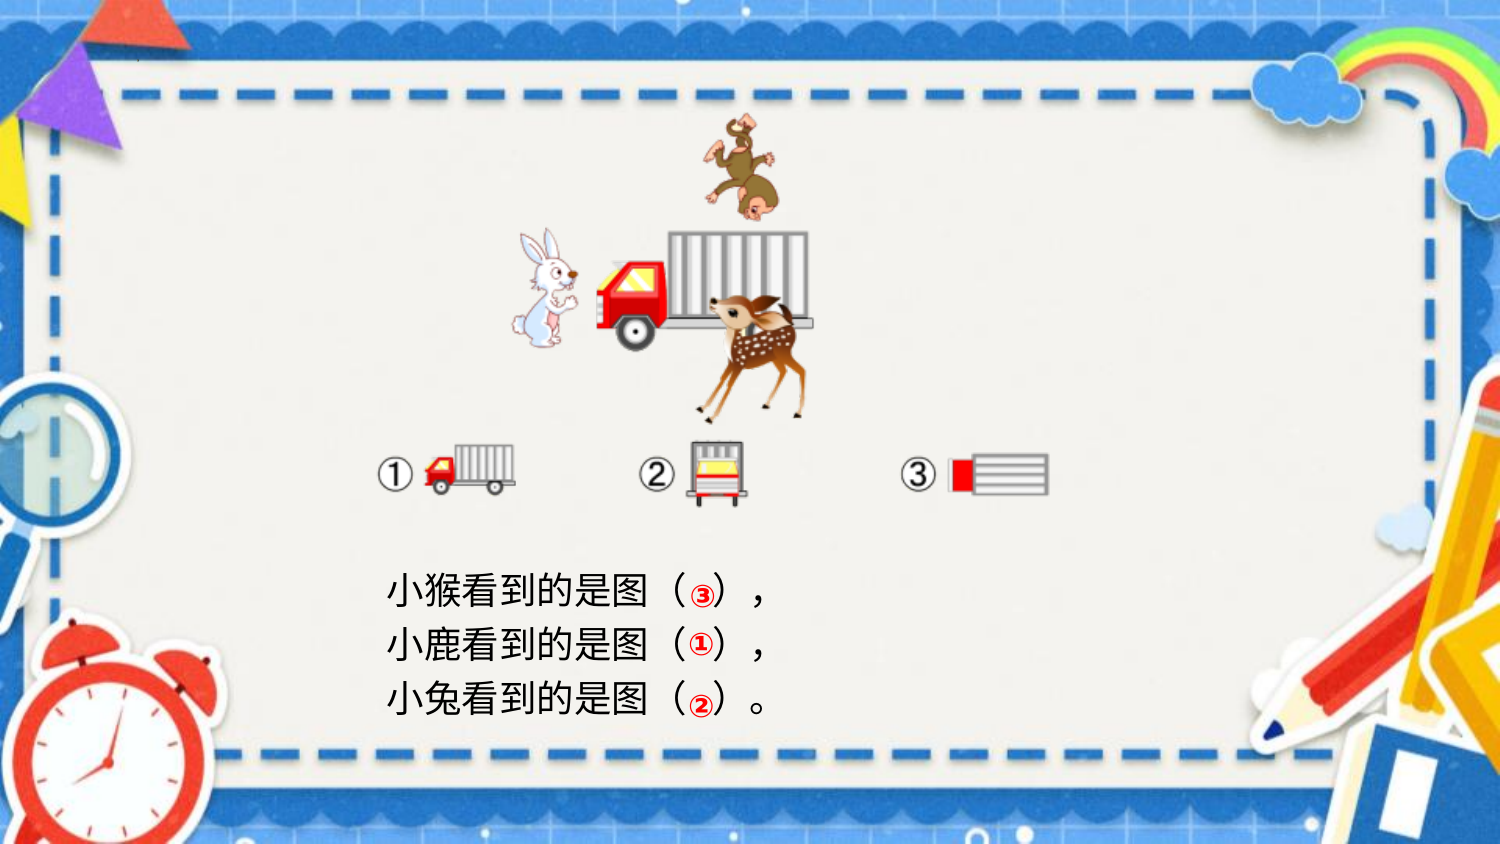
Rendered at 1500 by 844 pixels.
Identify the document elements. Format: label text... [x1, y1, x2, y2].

picture [0, 0, 1500, 844]
text_box ② [667, 671, 736, 732]
text_box 小猴看到的是图（ ）， 小鹿看到的是图（ ）， 小兔看到的是图（ ）。 [371, 550, 1320, 727]
text_box ③ [668, 561, 737, 622]
text_box ① [667, 609, 736, 670]
